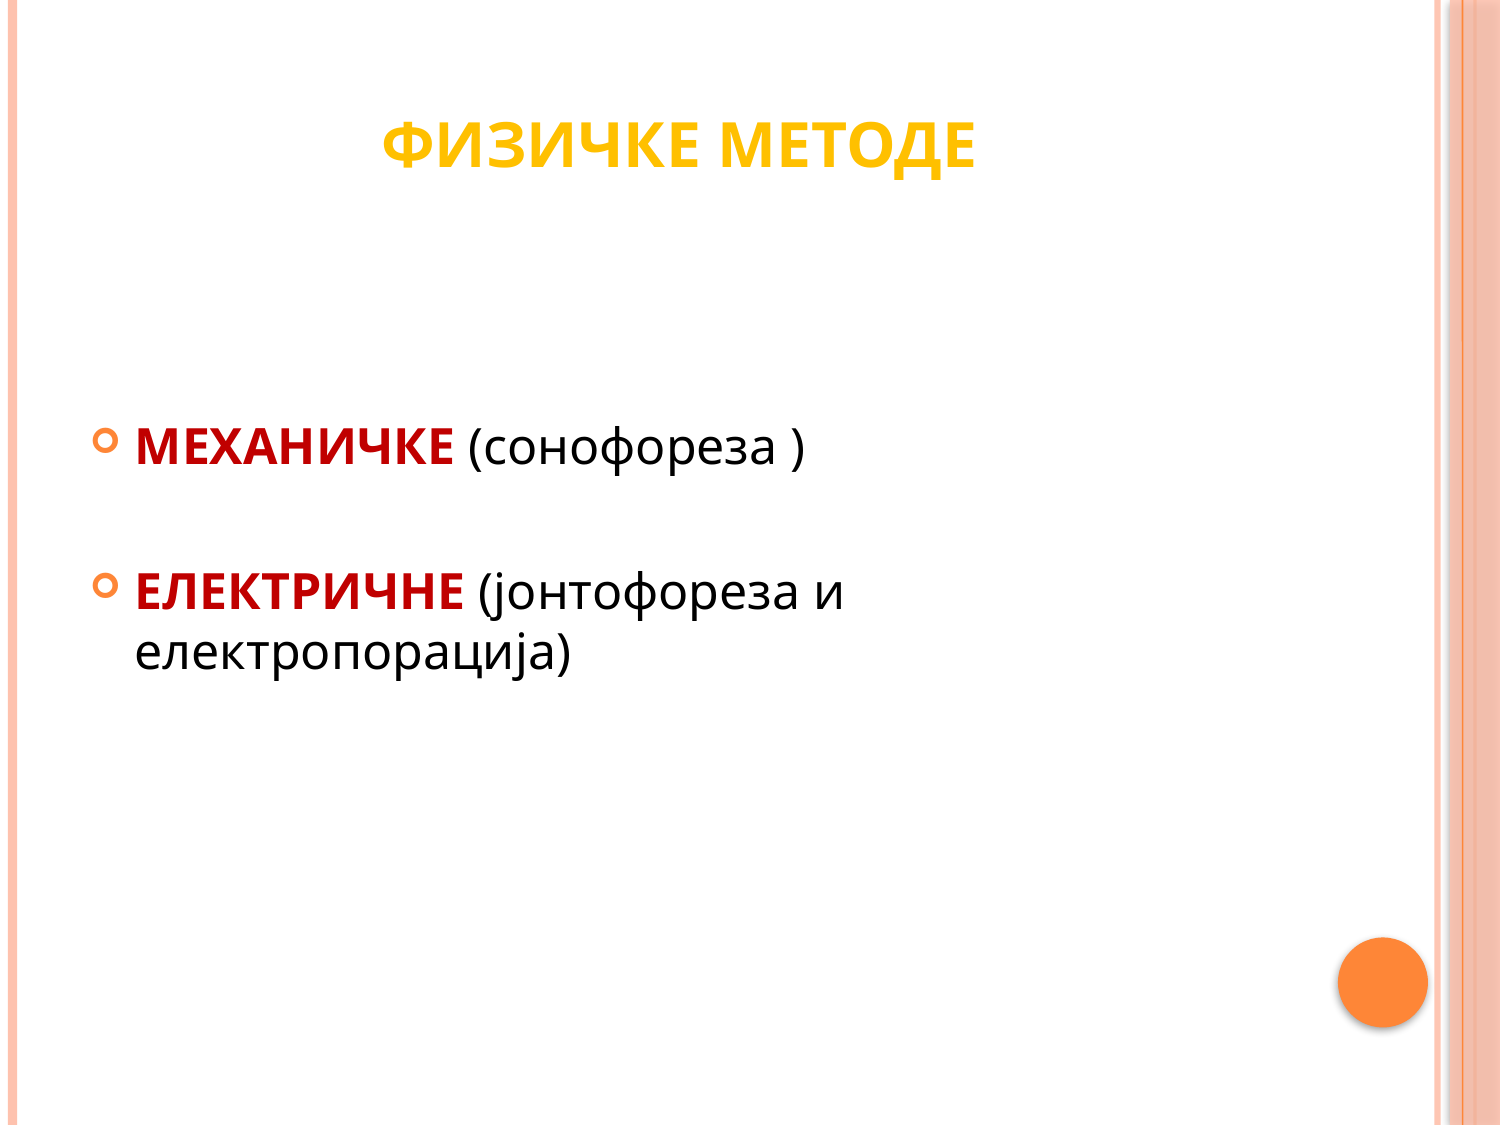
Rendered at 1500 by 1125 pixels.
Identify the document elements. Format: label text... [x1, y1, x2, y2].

title физичке методе [75, 45, 1300, 188]
list МЕХАНИЧКЕ (сонофореза ) ЕЛЕКТРИЧНЕ (јонтофореза и електропорација) [75, 262, 1300, 1062]
